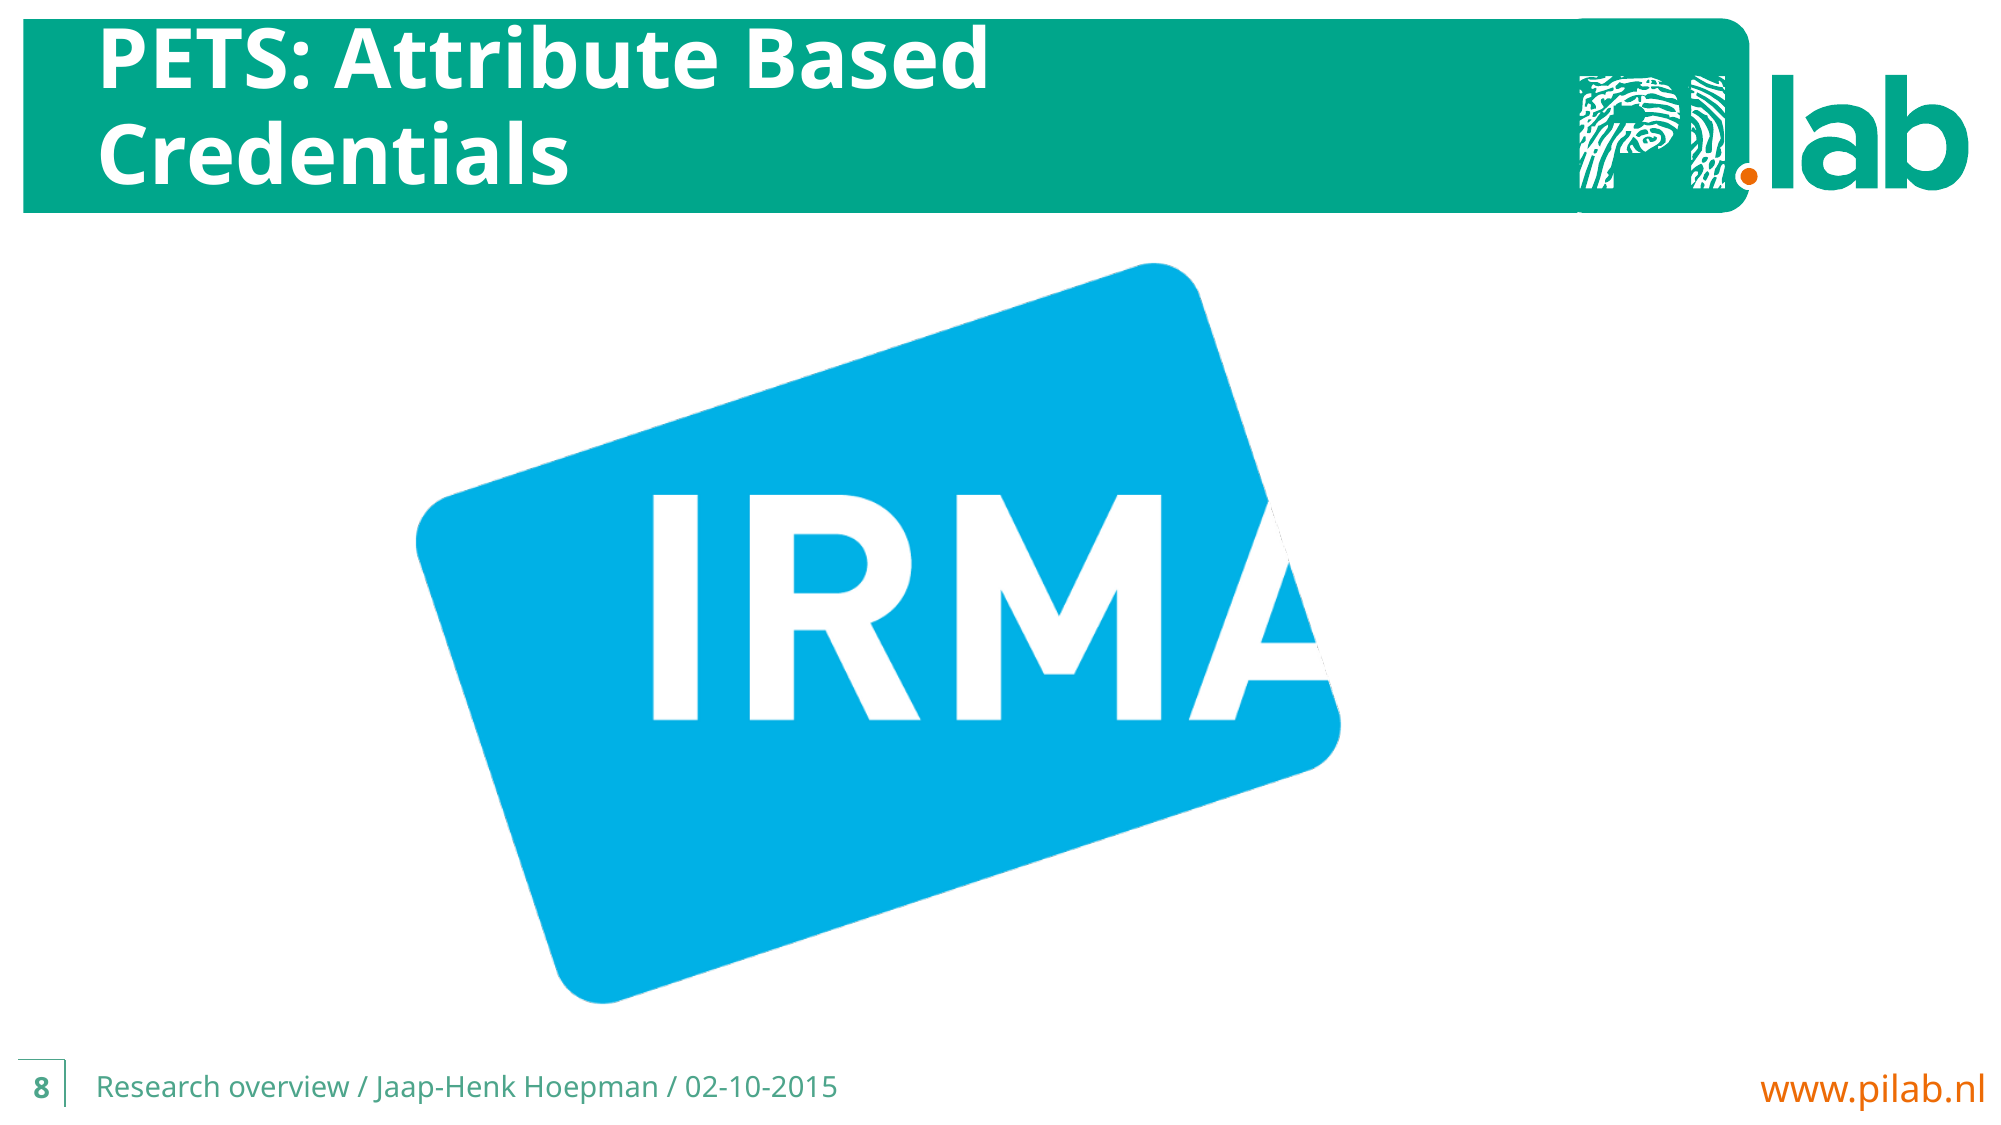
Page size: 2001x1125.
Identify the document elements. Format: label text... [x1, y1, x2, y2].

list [415, 262, 1343, 1006]
title PETS: Attribute Based Credentials [81, 19, 1407, 209]
footer Research overview / Jaap-Henk Hoepman / 02-10-2015 [80, 1058, 1654, 1119]
slide_number 8 [0, 1059, 66, 1120]
